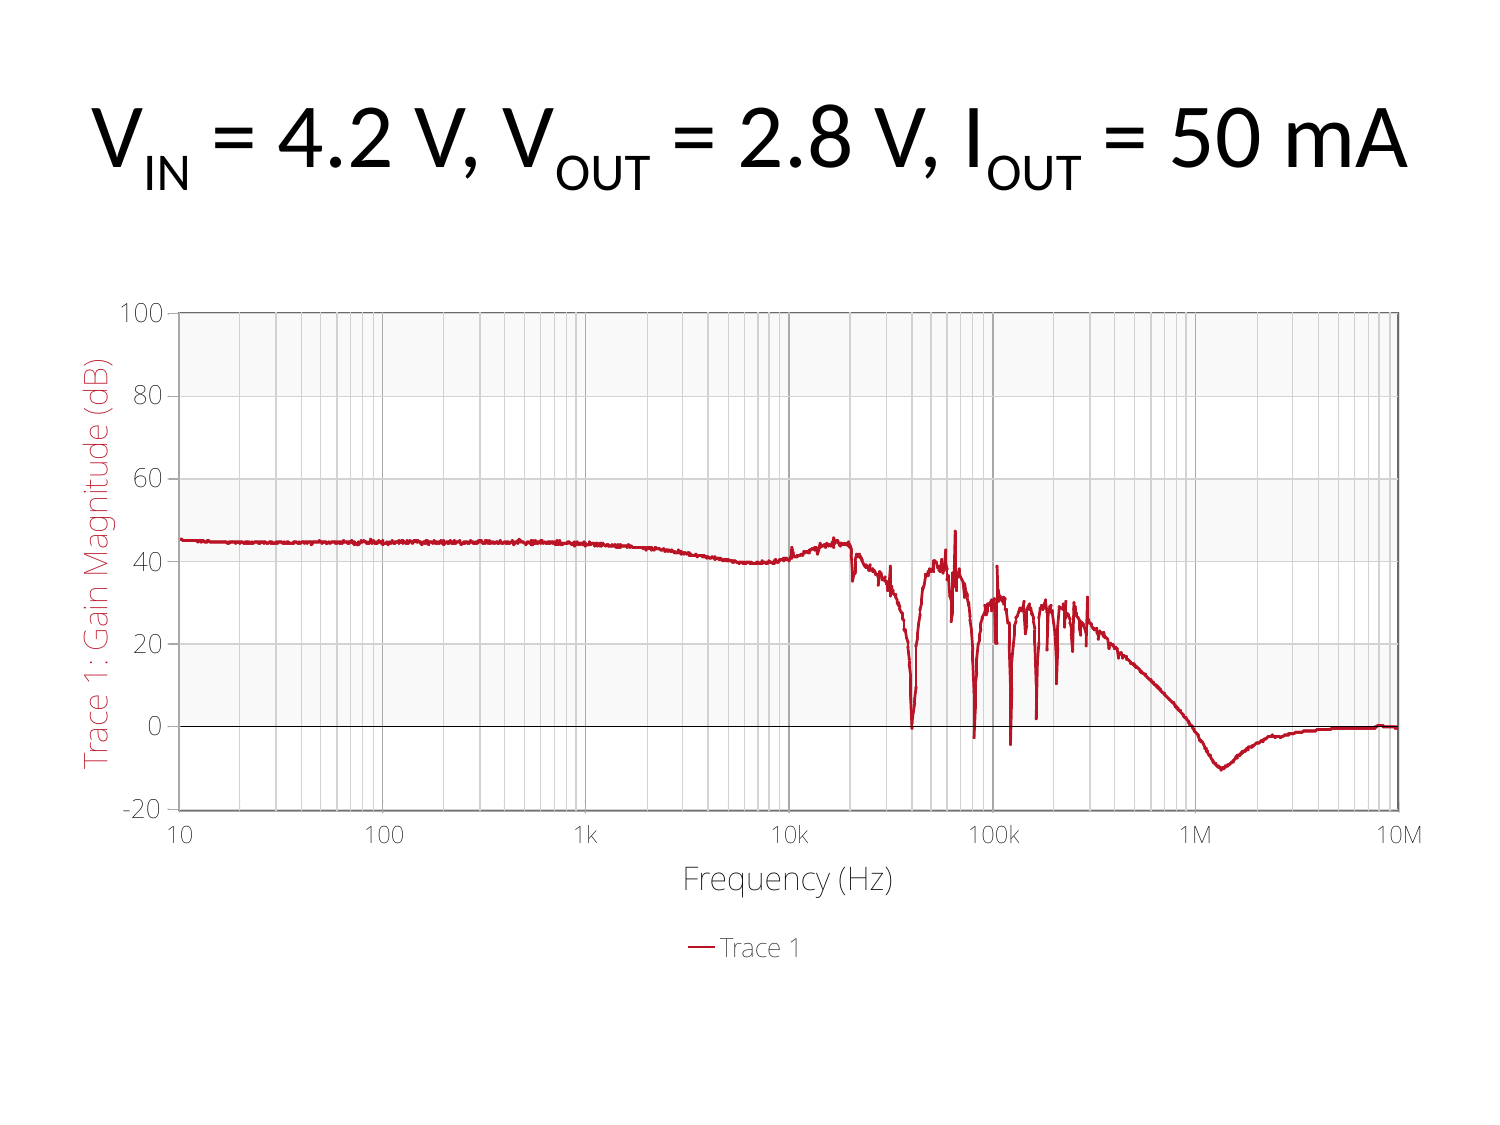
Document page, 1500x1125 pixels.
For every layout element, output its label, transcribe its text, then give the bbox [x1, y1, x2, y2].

title VIN = 4.2 V, VOUT = 2.8 V, IOUT = 50 mA [75, 45, 1425, 233]
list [74, 296, 1426, 972]
